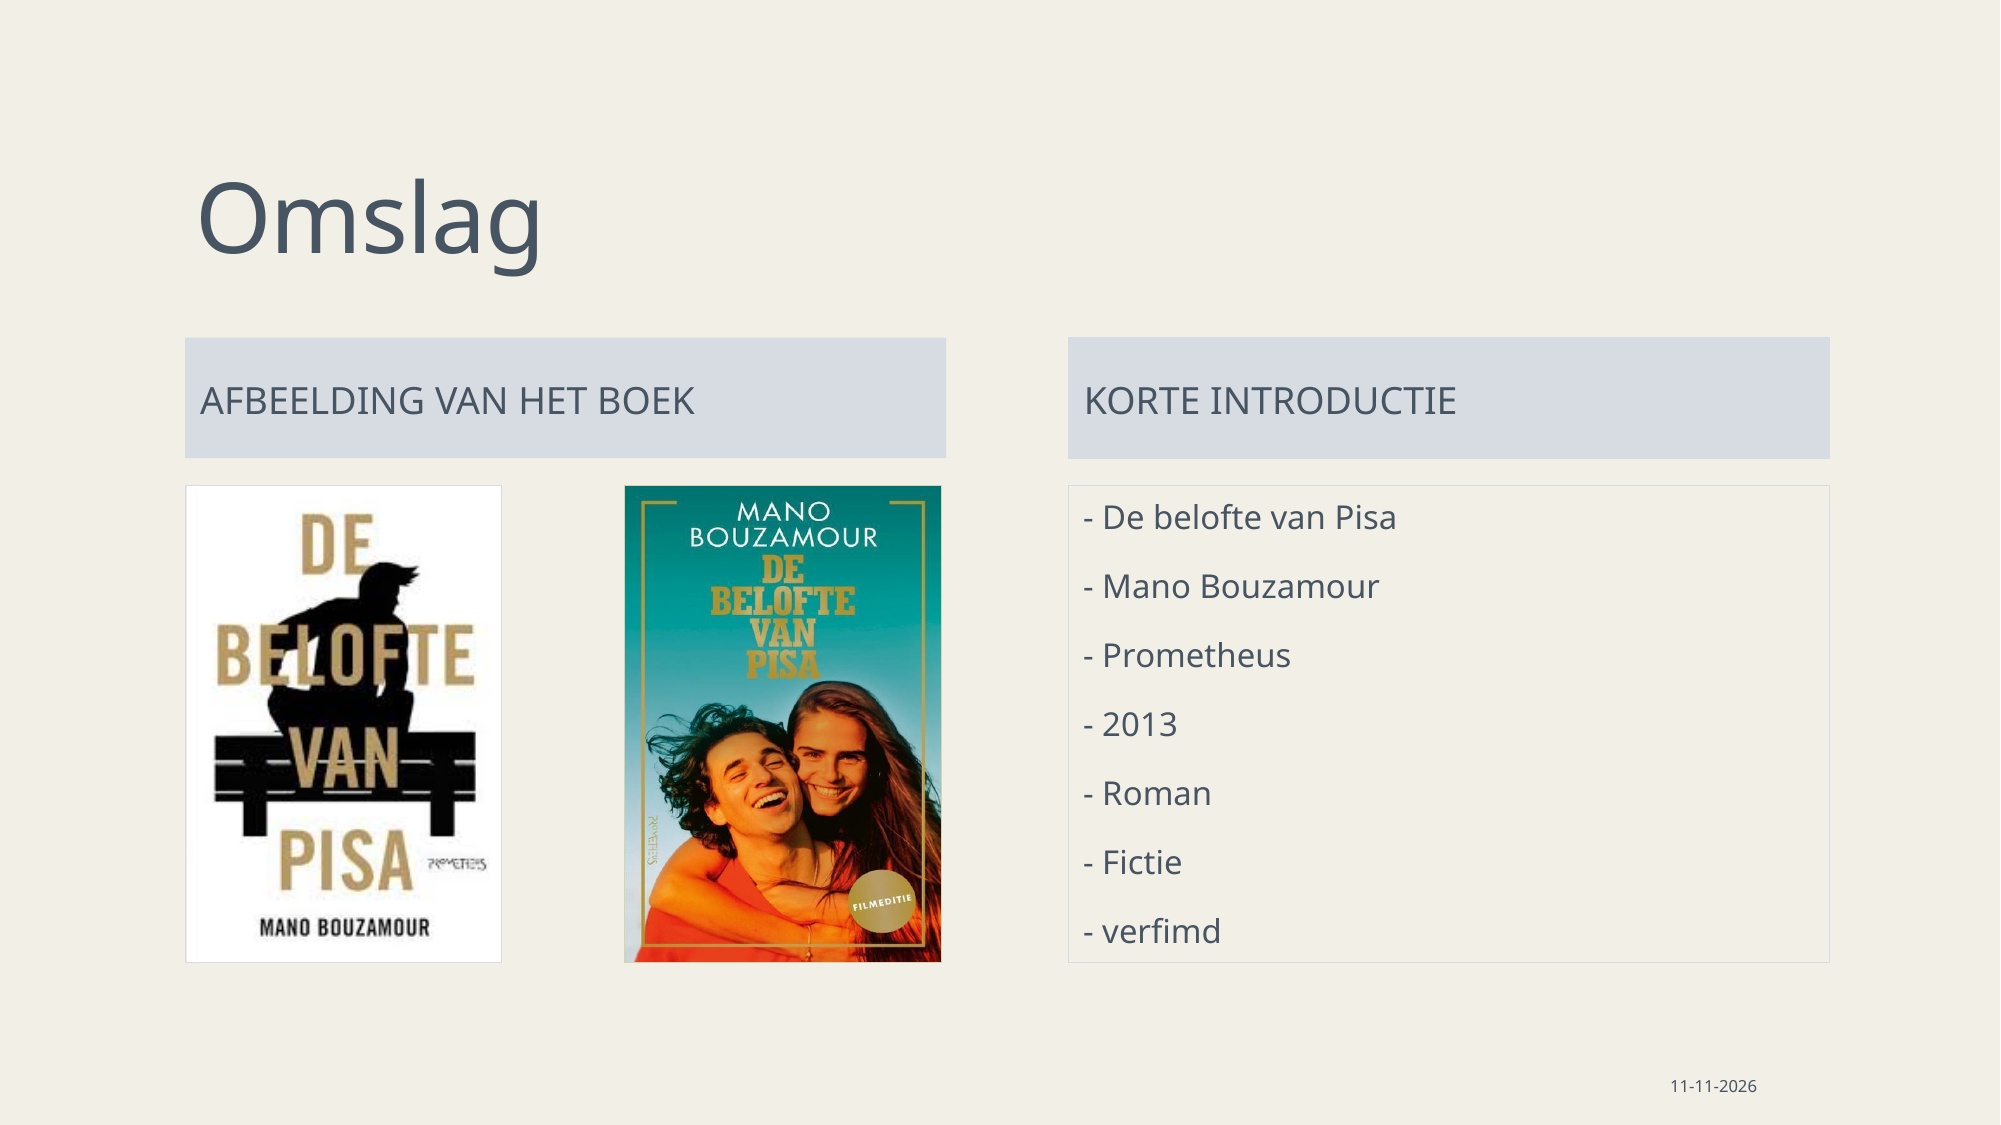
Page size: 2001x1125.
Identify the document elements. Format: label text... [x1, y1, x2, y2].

picture [184, 484, 503, 964]
list KORTE INTRODUCTIE [1068, 337, 1830, 459]
list AFBEELDING VAN HET BOEK [185, 337, 947, 459]
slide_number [1348, 1057, 1773, 1118]
title Omslag [180, 44, 1830, 283]
list - De belofte van Pisa - Mano Bouzamour - Prometheus - 2013 - Roman - Fictie - verfimd [1068, 485, 1830, 963]
picture [623, 484, 942, 964]
